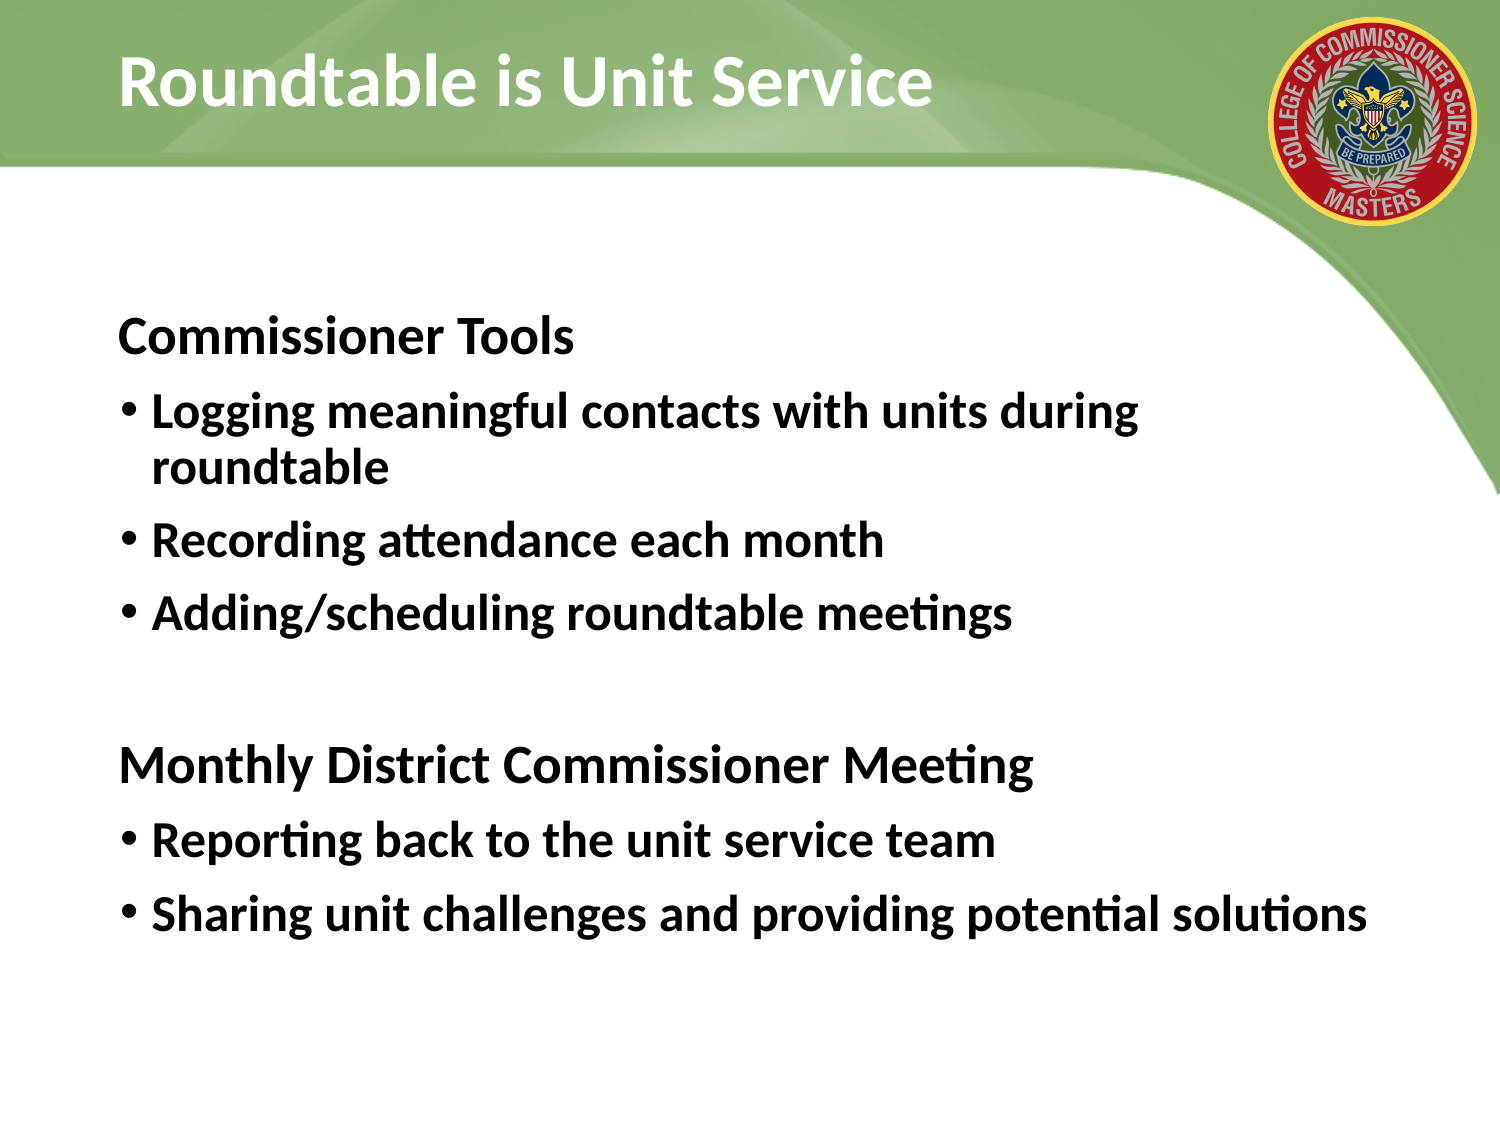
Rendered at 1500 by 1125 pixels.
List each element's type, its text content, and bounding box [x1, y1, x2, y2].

picture [1268, 17, 1477, 226]
title Roundtable is Unit Service [103, 38, 1251, 127]
list Commissioner Tools Logging meaningful contacts with units during roundtable Recording attendance each month Adding/scheduling roundtable meetings Monthly District Commissioner Meeting Reporting back to the unit service team Sharing unit challenges and providing potential solutions [103, 299, 1397, 1014]
